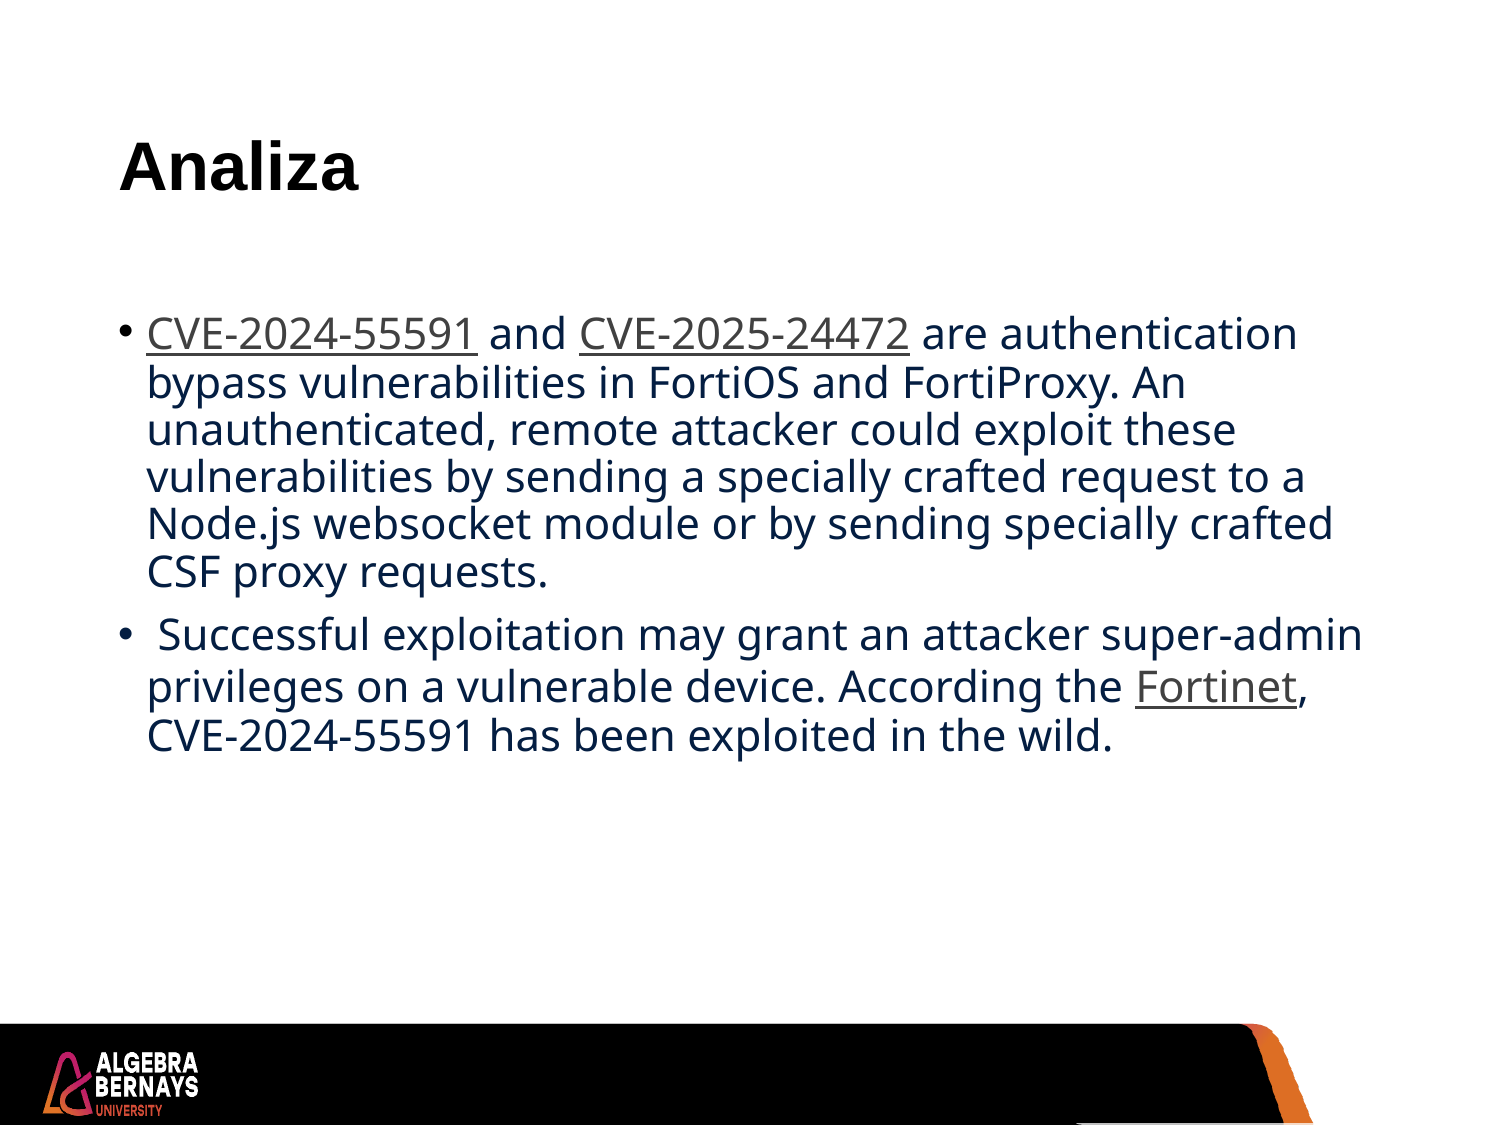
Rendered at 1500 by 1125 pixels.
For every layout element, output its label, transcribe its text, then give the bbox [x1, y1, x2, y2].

title Analiza [103, 59, 1397, 278]
picture [0, 1023, 1468, 1125]
list CVE-2024-55591 and CVE-2025-24472 are authentication bypass vulnerabilities in FortiOS and FortiProxy. An unauthenticated, remote attacker could exploit these vulnerabilities by sending a specially crafted request to a Node.js websocket module or by sending specially crafted CSF proxy requests. Successful exploitation may grant an attacker super-admin privileges on a vulnerable device. According the Fortinet, CVE-2024-55591 has been exploited in the wild. [103, 299, 1397, 1014]
